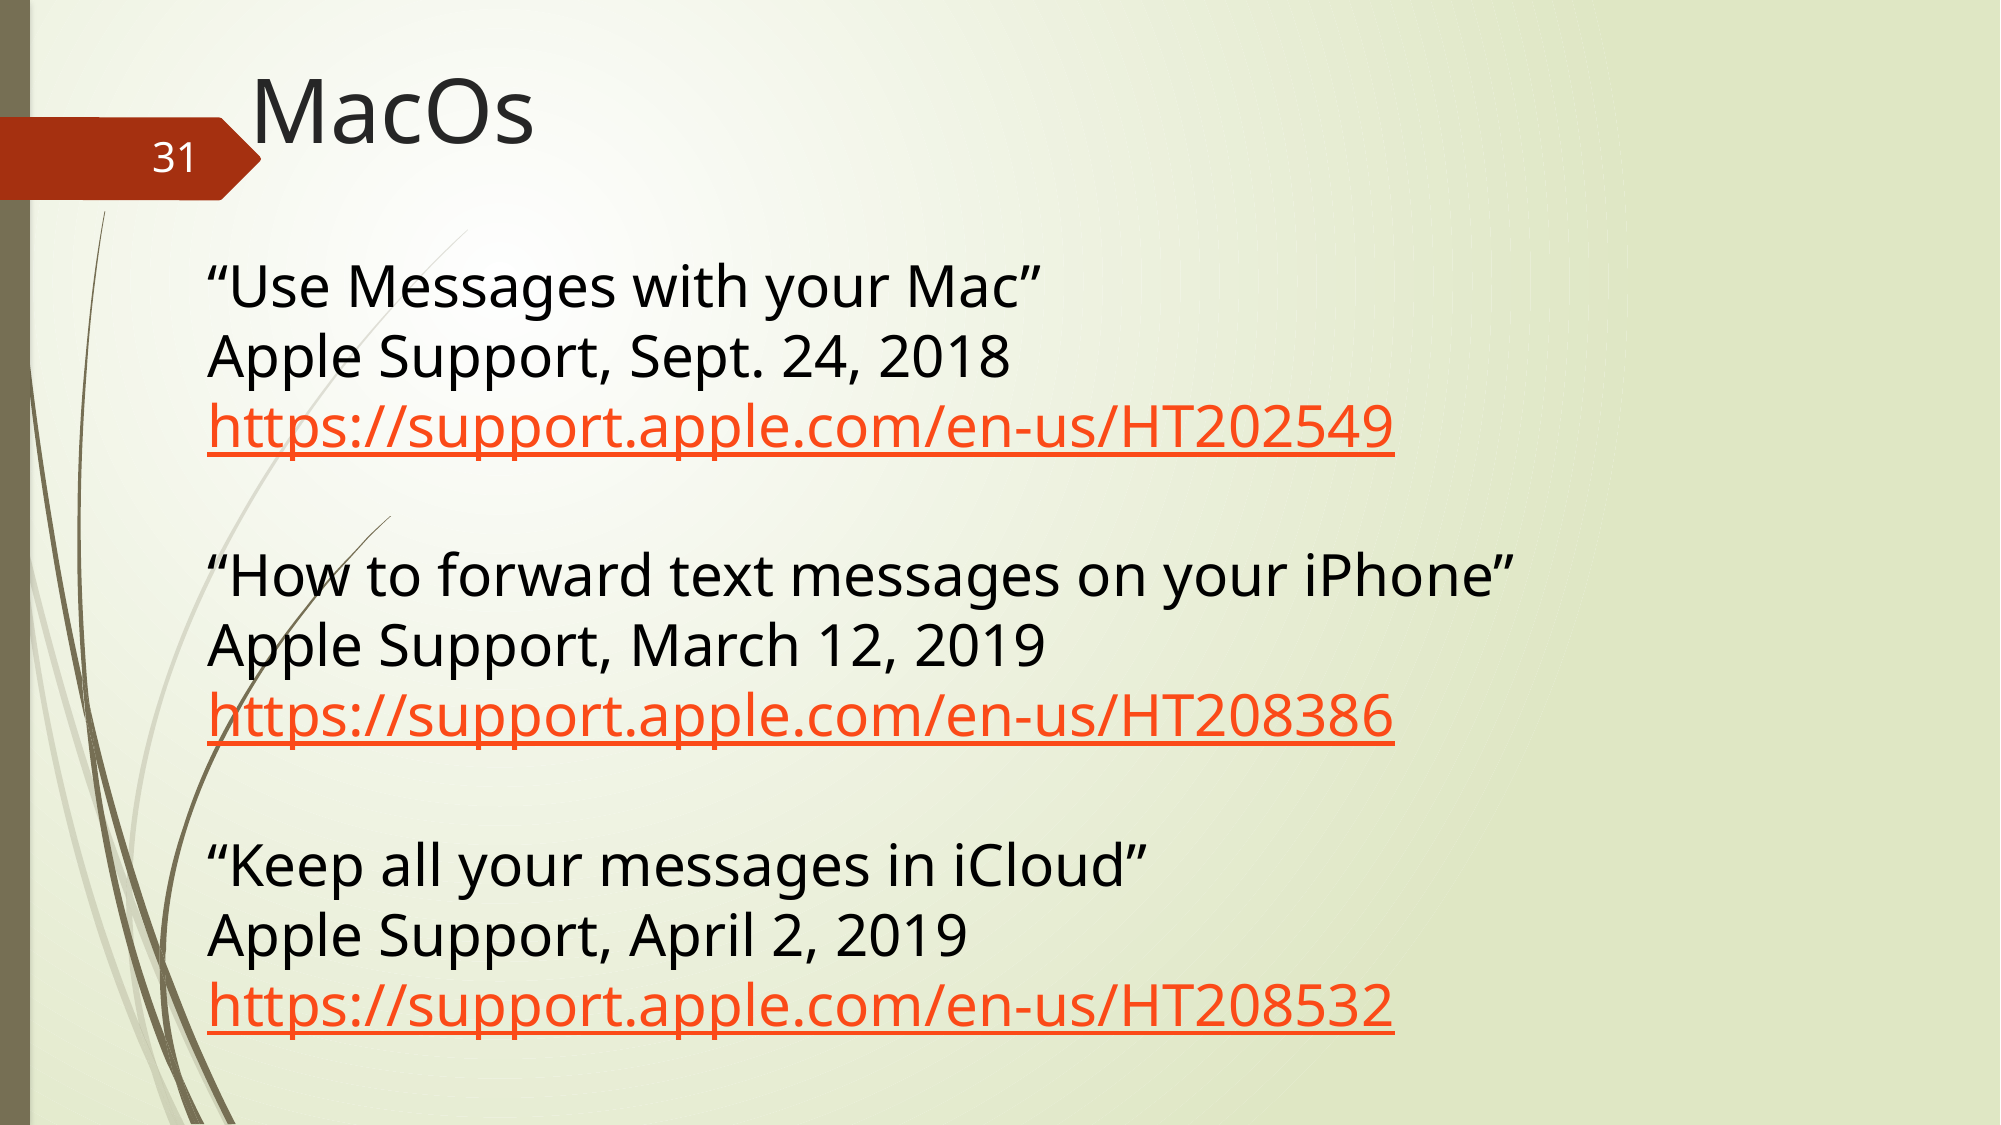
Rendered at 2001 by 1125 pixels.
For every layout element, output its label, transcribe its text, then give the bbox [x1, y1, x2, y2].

text_box “Use Messages with your Mac” Apple Support, Sept. 24, 2018 https://support.apple.com/en-us/HT202549 “How to forward text messages on your iPhone” Apple Support, March 12, 2019 https://support.apple.com/en-us/HT208386 “Keep all your messages in iCloud” Apple Support, April 2, 2019 https://support.apple.com/en-us/HT208532 [192, 242, 1869, 1055]
title MacOs [234, 46, 1885, 272]
slide_number 31 [87, 129, 216, 190]
